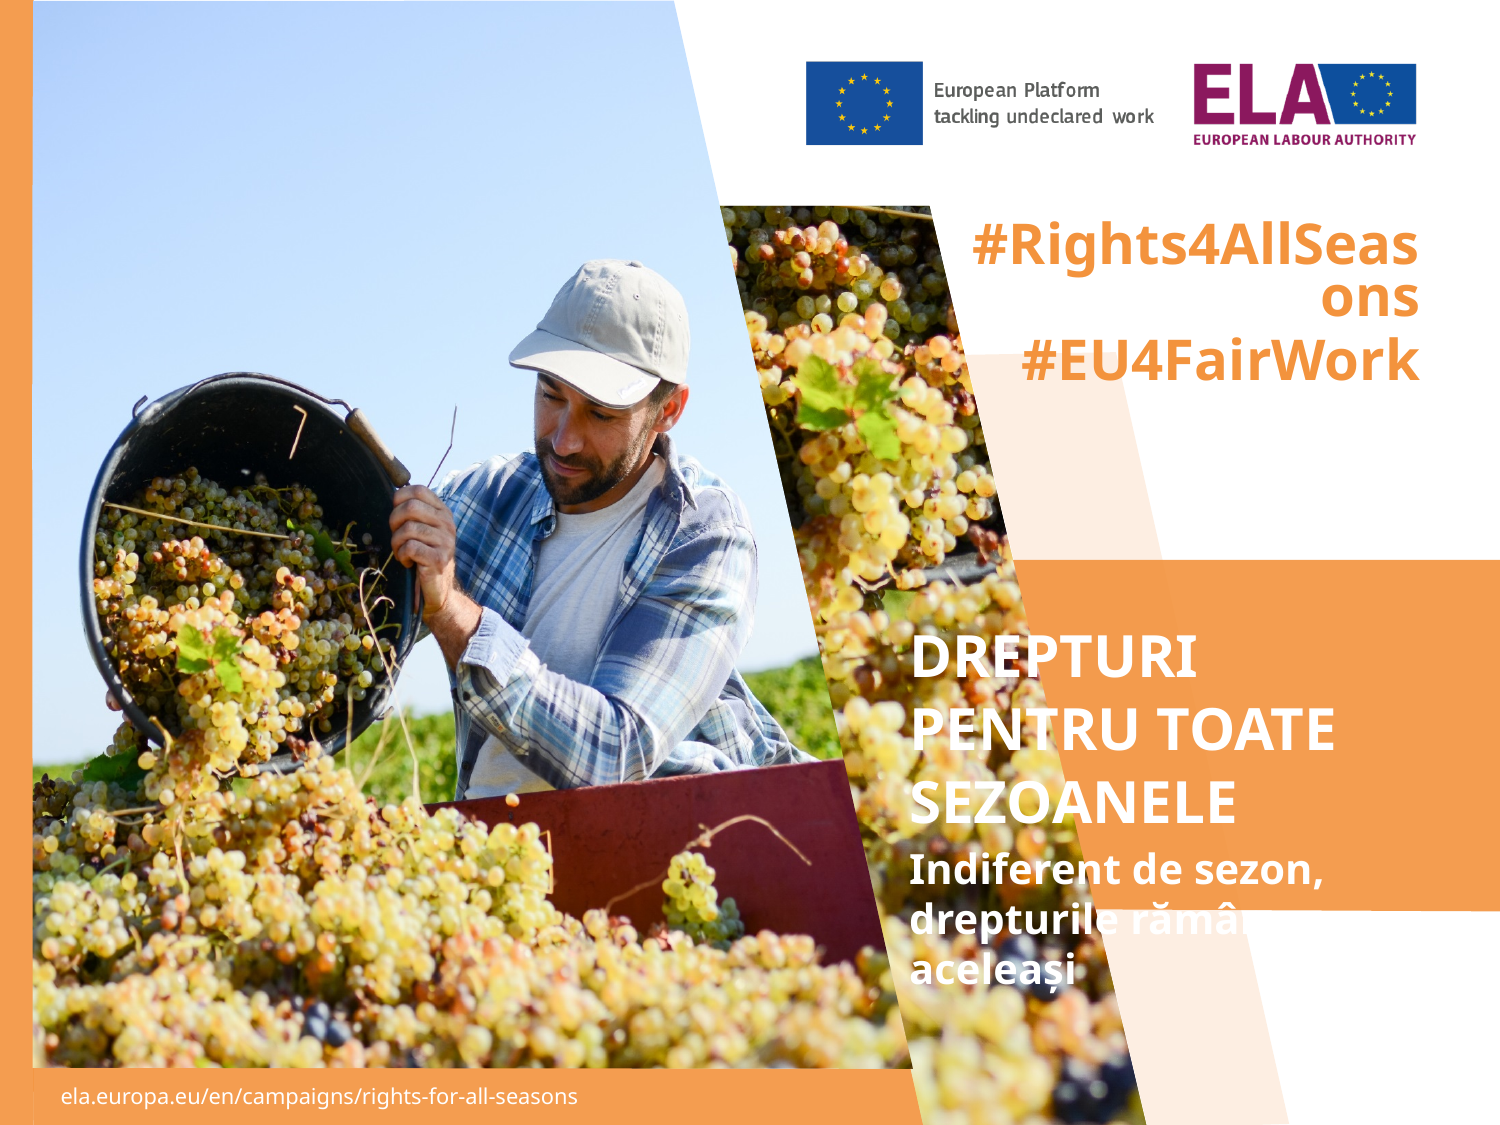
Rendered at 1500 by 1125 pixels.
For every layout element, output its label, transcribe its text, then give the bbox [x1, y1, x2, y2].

list DREPTURI PENTRU TOATE SEZOANELE Indiferent de sezon, drepturile rămân aceleași [1151, 608, 1422, 874]
list #Rights4AllSeasons #EU4FairWork [1151, 216, 1436, 404]
picture [31, 0, 1494, 1125]
